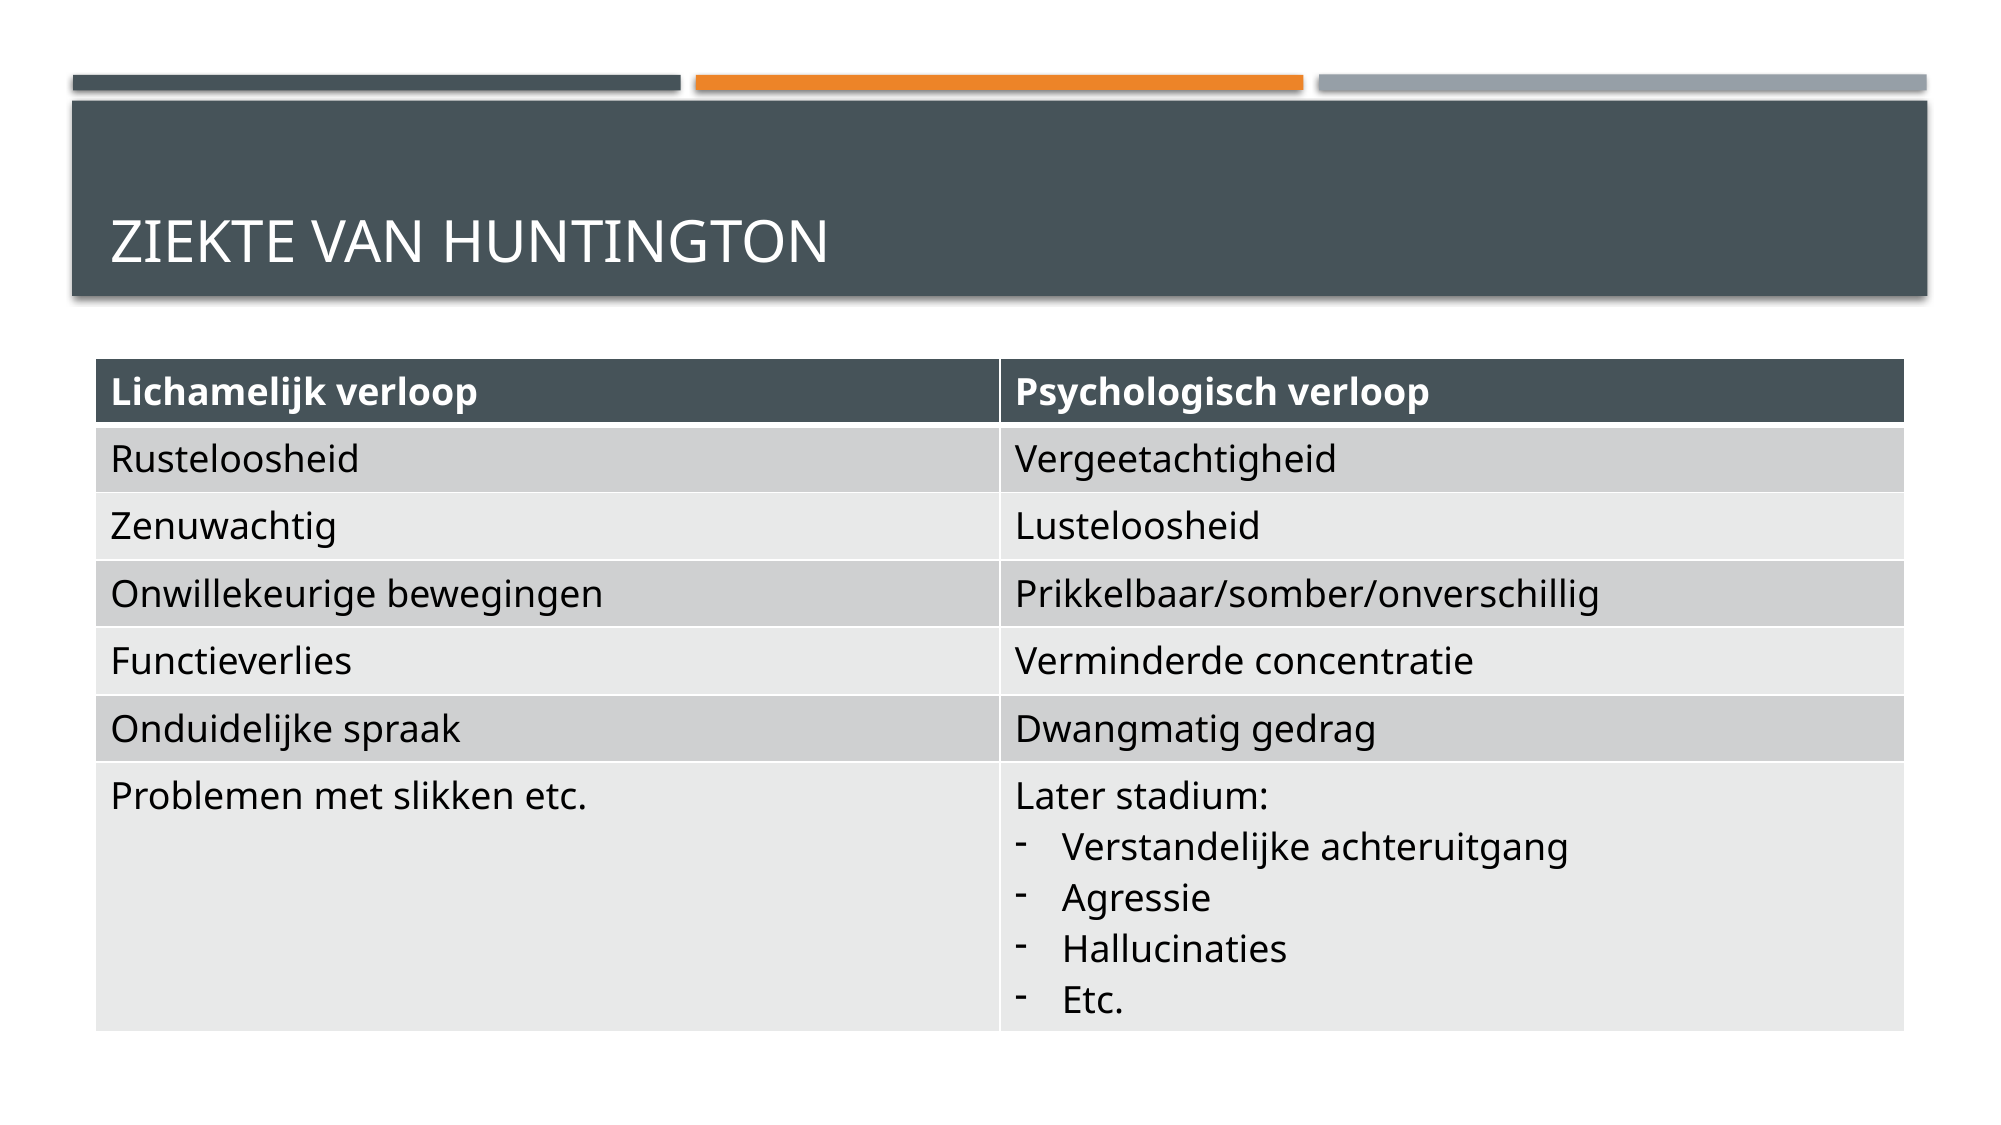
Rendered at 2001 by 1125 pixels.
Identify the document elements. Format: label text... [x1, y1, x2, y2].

table_cell Verminderde concentratie [1001, 628, 1904, 694]
table_cell Later stadium: Verstandelijke achteruitgang Agressie Hallucinaties Etc. [1001, 763, 1904, 1031]
table_header Lichamelijk verloop [96, 359, 999, 422]
table_cell Problemen met slikken etc. [96, 763, 999, 1031]
table_cell Vergeetachtigheid [1001, 428, 1904, 492]
table_cell Onduidelijke spraak [96, 696, 999, 761]
table_cell Functieverlies [96, 628, 999, 694]
table_cell Lusteloosheid [1001, 493, 1904, 559]
table_cell Prikkelbaar/somber/onverschillig [1001, 561, 1904, 626]
table_cell Onwillekeurige bewegingen [96, 561, 999, 626]
table_cell Rusteloosheid [96, 428, 999, 492]
table_cell Dwangmatig gedrag [1001, 696, 1904, 761]
table_cell Zenuwachtig [96, 493, 999, 559]
table_header Psychologisch verloop [1001, 359, 1904, 422]
title Ziekte van huntington [95, 115, 1905, 282]
